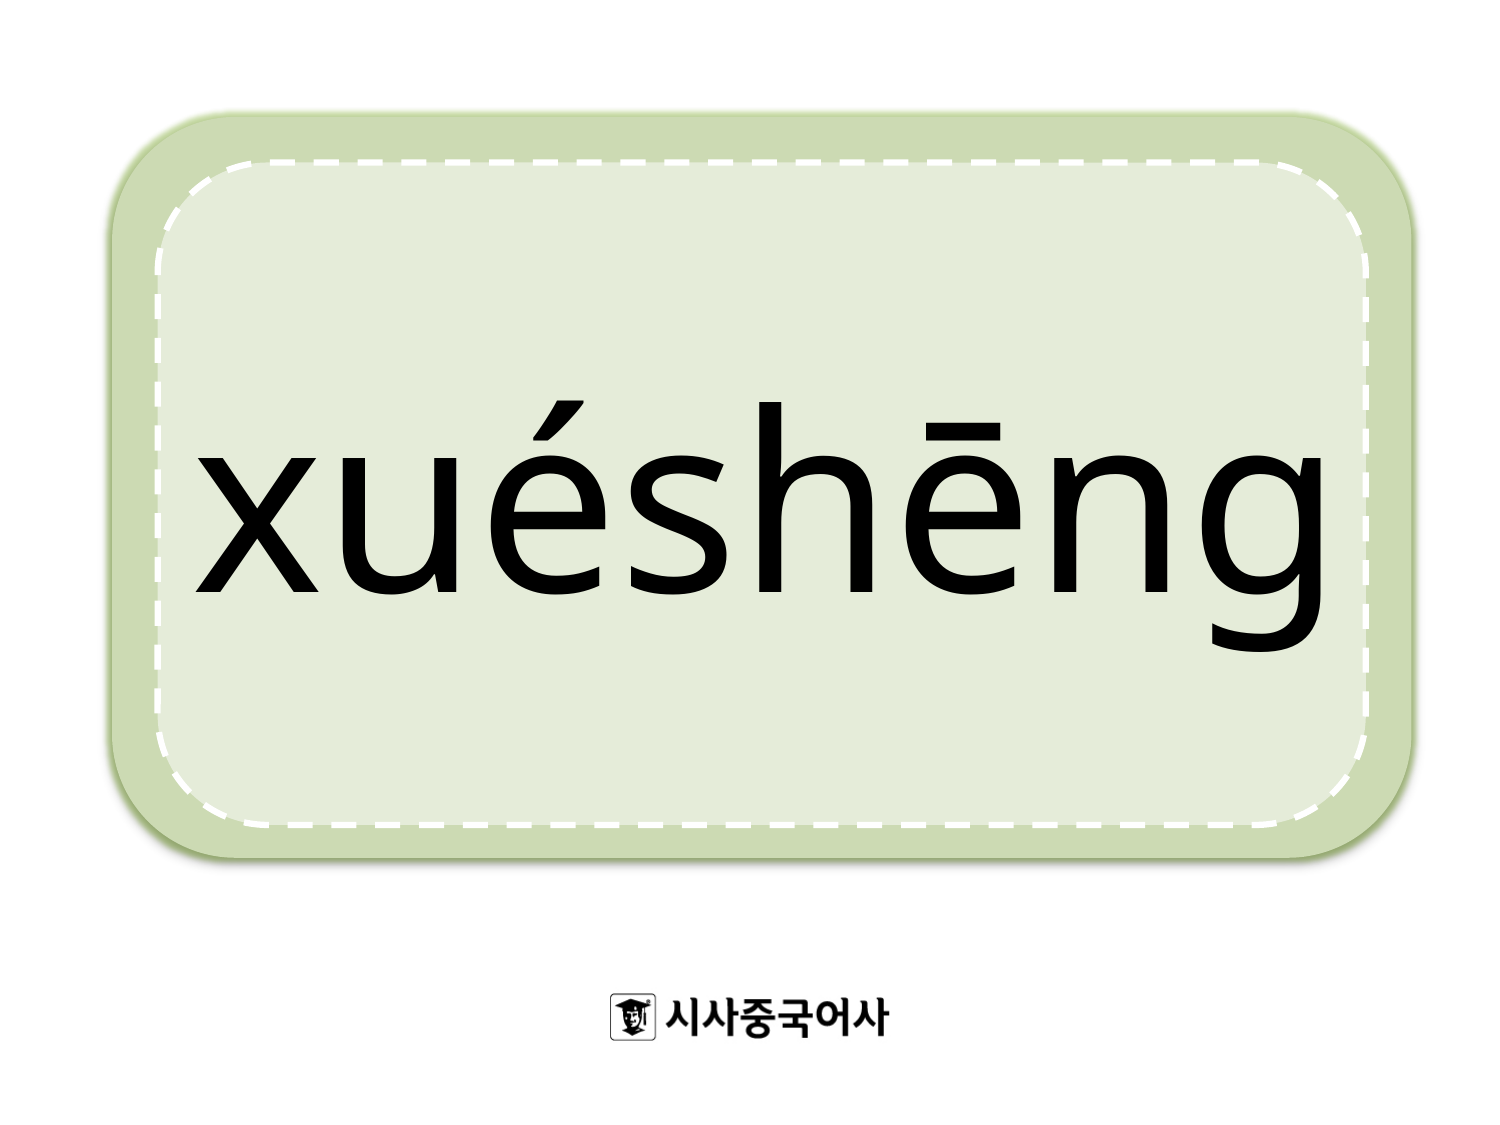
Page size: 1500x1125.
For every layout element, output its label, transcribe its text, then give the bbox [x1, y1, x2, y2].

picture [602, 987, 898, 1047]
text_box xuéshēng [162, 160, 1371, 824]
